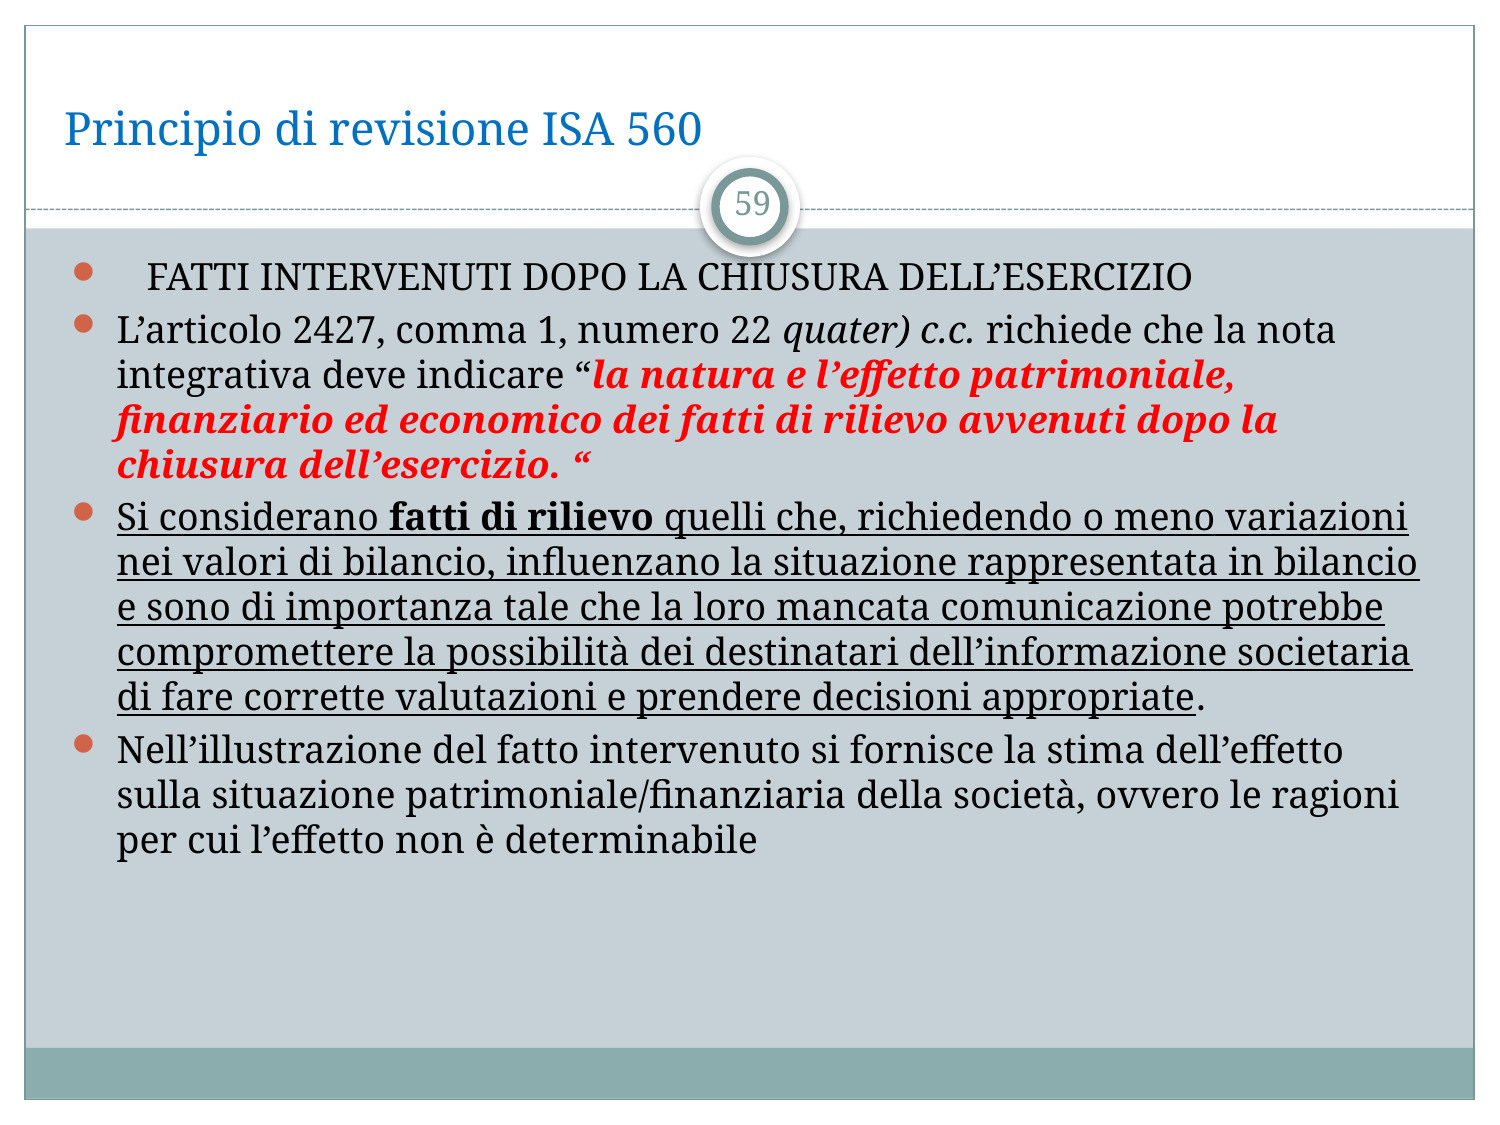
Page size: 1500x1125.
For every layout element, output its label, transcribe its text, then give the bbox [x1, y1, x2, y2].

list FATTI INTERVENUTI DOPO LA CHIUSURA DELL’ESERCIZIO L’articolo 2427, comma 1, numero 22 quater) c.c. richiede che la nota integrativa deve indicare “la natura e l’effetto patrimoniale, finanziario ed economico dei fatti di rilievo avvenuti dopo la chiusura dell’esercizio. “ Si considerano fatti di rilievo quelli che, richiedendo o meno variazioni nei valori di bilancio, influenzano la situazione rappresentata in bilancio e sono di importanza tale che la loro mancata comunicazione potrebbe compromettere la possibilità dei destinatari dell’informazione societaria di fare corrette valutazioni e prendere decisioni appropriate. Nell’illustrazione del fatto intervenuto si fornisce la stima dell’effetto sulla situazione patrimoniale/finanziaria della società, ovvero le ragioni per cui l’effetto non è determinabile [56, 245, 1452, 996]
title Principio di revisione ISA 560 [49, 37, 1450, 162]
slide_number 59 [715, 168, 791, 241]
